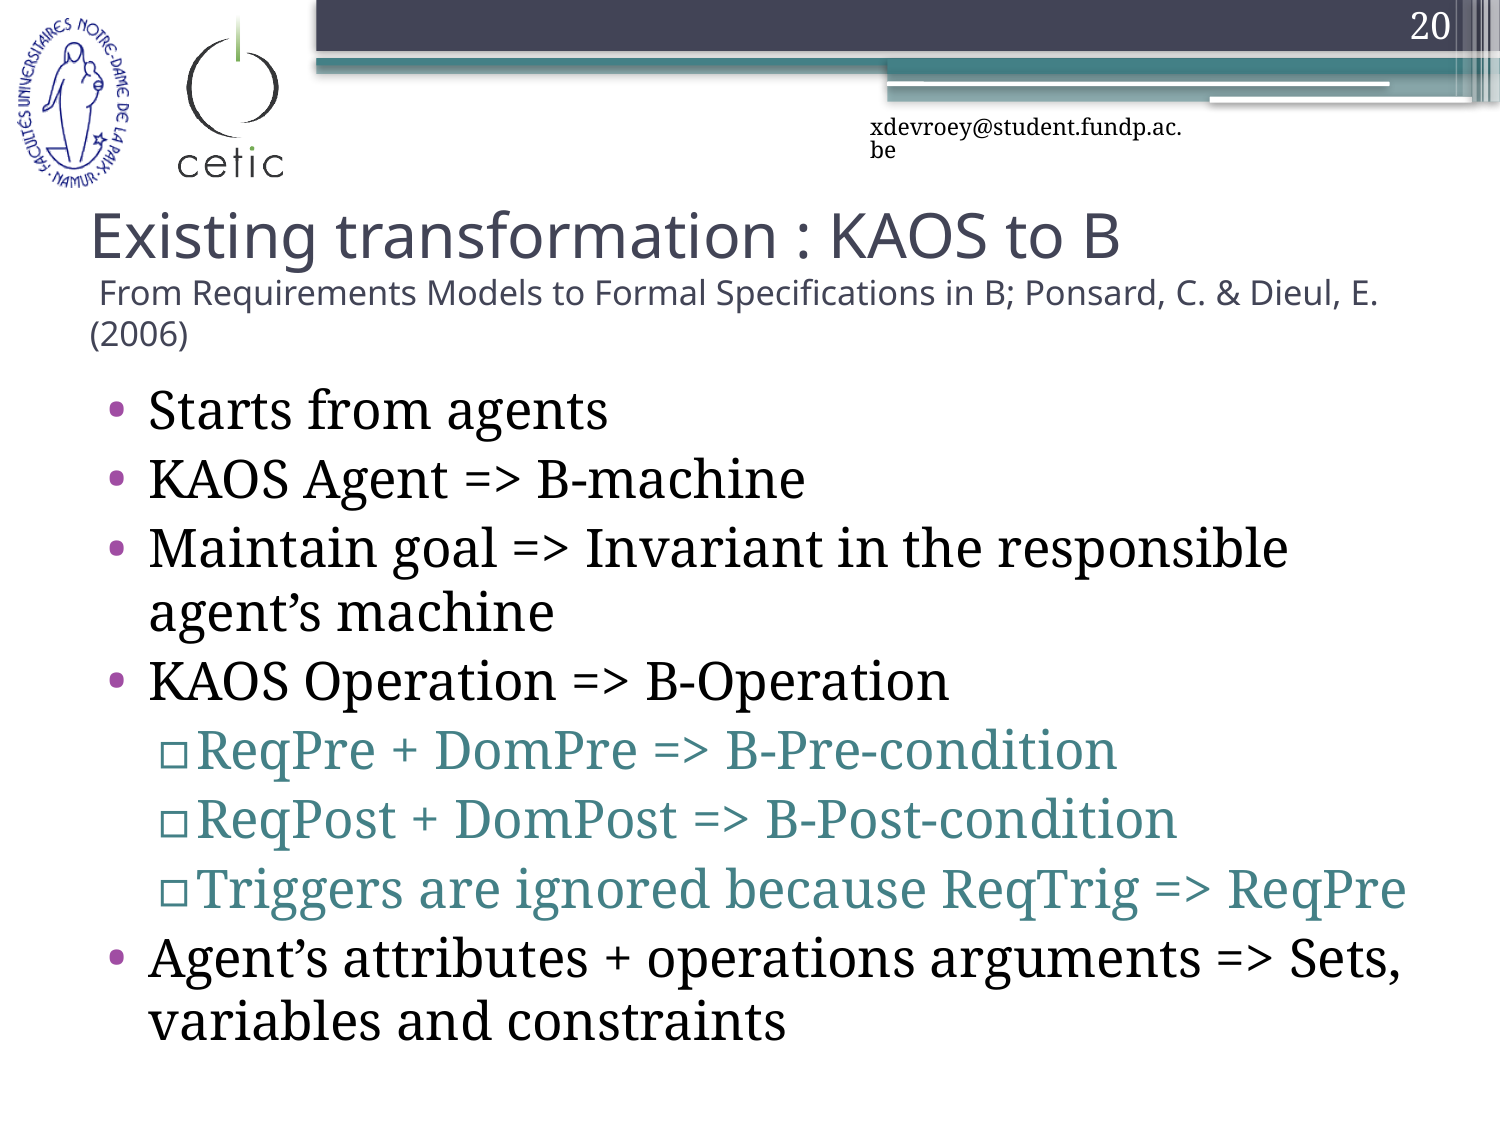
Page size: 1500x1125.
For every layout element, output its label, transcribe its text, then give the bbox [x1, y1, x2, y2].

list Starts from agents KAOS Agent => B-machine Maintain goal => Invariant in the responsible agent’s machine KAOS Operation => B-Operation ReqPre + DomPre => B-Pre-condition ReqPost + DomPost => B-Post-condition Triggers are ignored because ReqTrig => ReqPre Agent’s attributes + operations arguments => Sets, variables and constraints [75, 368, 1425, 1079]
picture [175, 11, 285, 180]
footer xdevroey@student.fundp.ac.be [855, 105, 1209, 181]
title Existing transformation : KAOS to B From Requirements Models to Formal Specifications in B; Ponsard, C. & Dieul, E. (2006) [75, 187, 1425, 363]
slide_number 20 [1341, 0, 1466, 61]
picture [17, 18, 129, 188]
